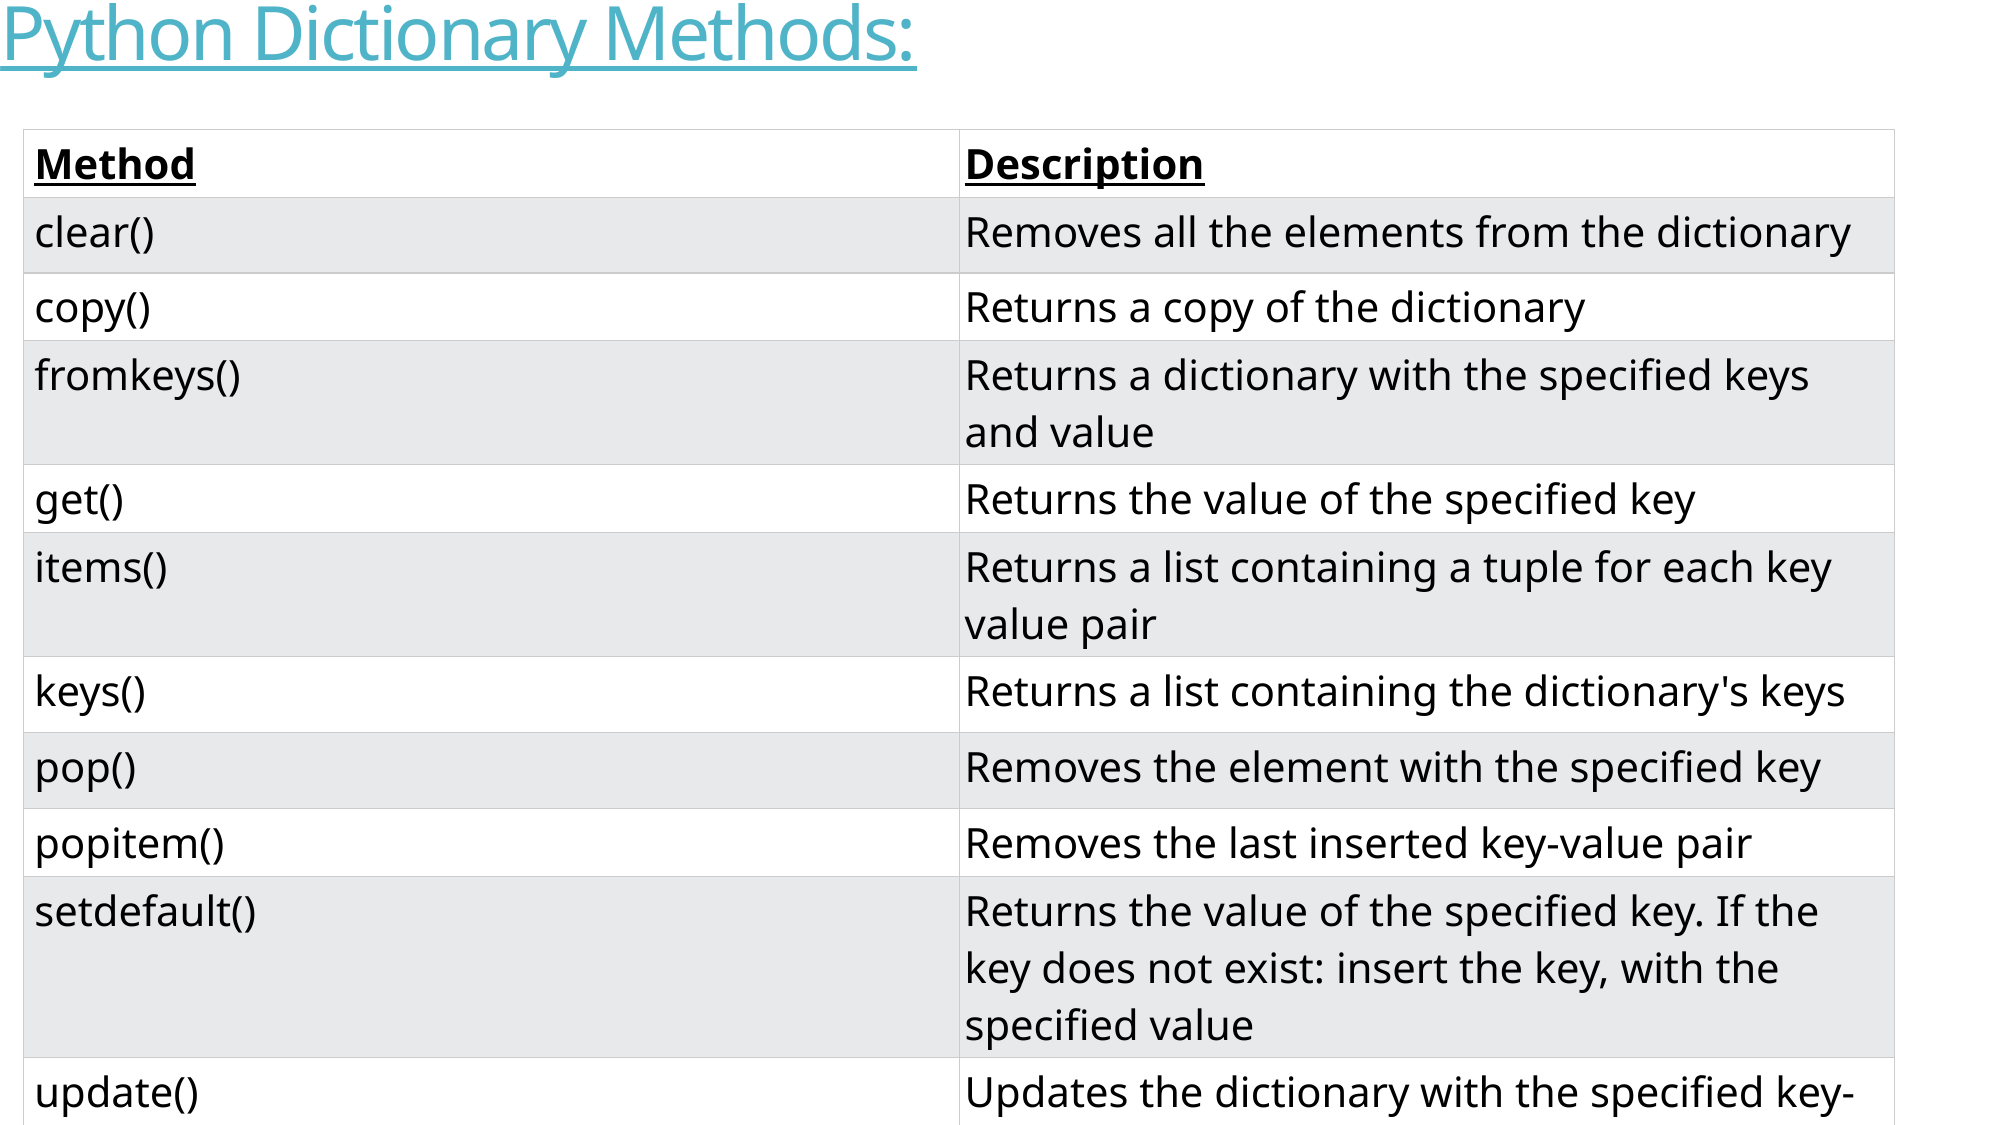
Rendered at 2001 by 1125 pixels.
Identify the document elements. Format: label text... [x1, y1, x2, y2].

table_cell copy() [24, 274, 959, 340]
table_cell Removes all the elements from the dictionary [960, 198, 1894, 272]
table_cell Updates the dictionary with the specified key-value pairs [960, 1058, 1894, 1125]
title Python Dictionary Methods: [0, 0, 1753, 81]
table_cell Returns a list containing the dictionary's keys [960, 657, 1894, 732]
table_cell Removes the element with the specified key [960, 733, 1894, 808]
table_cell Returns the value of the specified key [960, 465, 1894, 532]
table_cell Returns a dictionary with the specified keys and value [960, 341, 1894, 464]
table_cell items() [24, 533, 959, 656]
table_cell clear() [24, 198, 959, 272]
table_cell Returns a list containing a tuple for each key value pair [960, 533, 1894, 656]
list [0, 87, 1976, 1091]
table_cell pop() [24, 733, 959, 808]
table_cell Returns the value of the specified key. If the key does not exist: insert the key, with the specified value [960, 877, 1894, 1057]
table_cell update() [24, 1058, 959, 1125]
table_cell setdefault() [24, 877, 959, 1057]
table_header Method [24, 130, 959, 197]
table_cell get() [24, 465, 959, 532]
table_cell fromkeys() [24, 341, 959, 464]
table_header Description [960, 130, 1894, 197]
table_cell keys() [24, 657, 959, 732]
table_cell popitem() [24, 809, 959, 876]
table_cell Returns a copy of the dictionary [960, 274, 1894, 340]
table_cell Removes the last inserted key-value pair [960, 809, 1894, 876]
